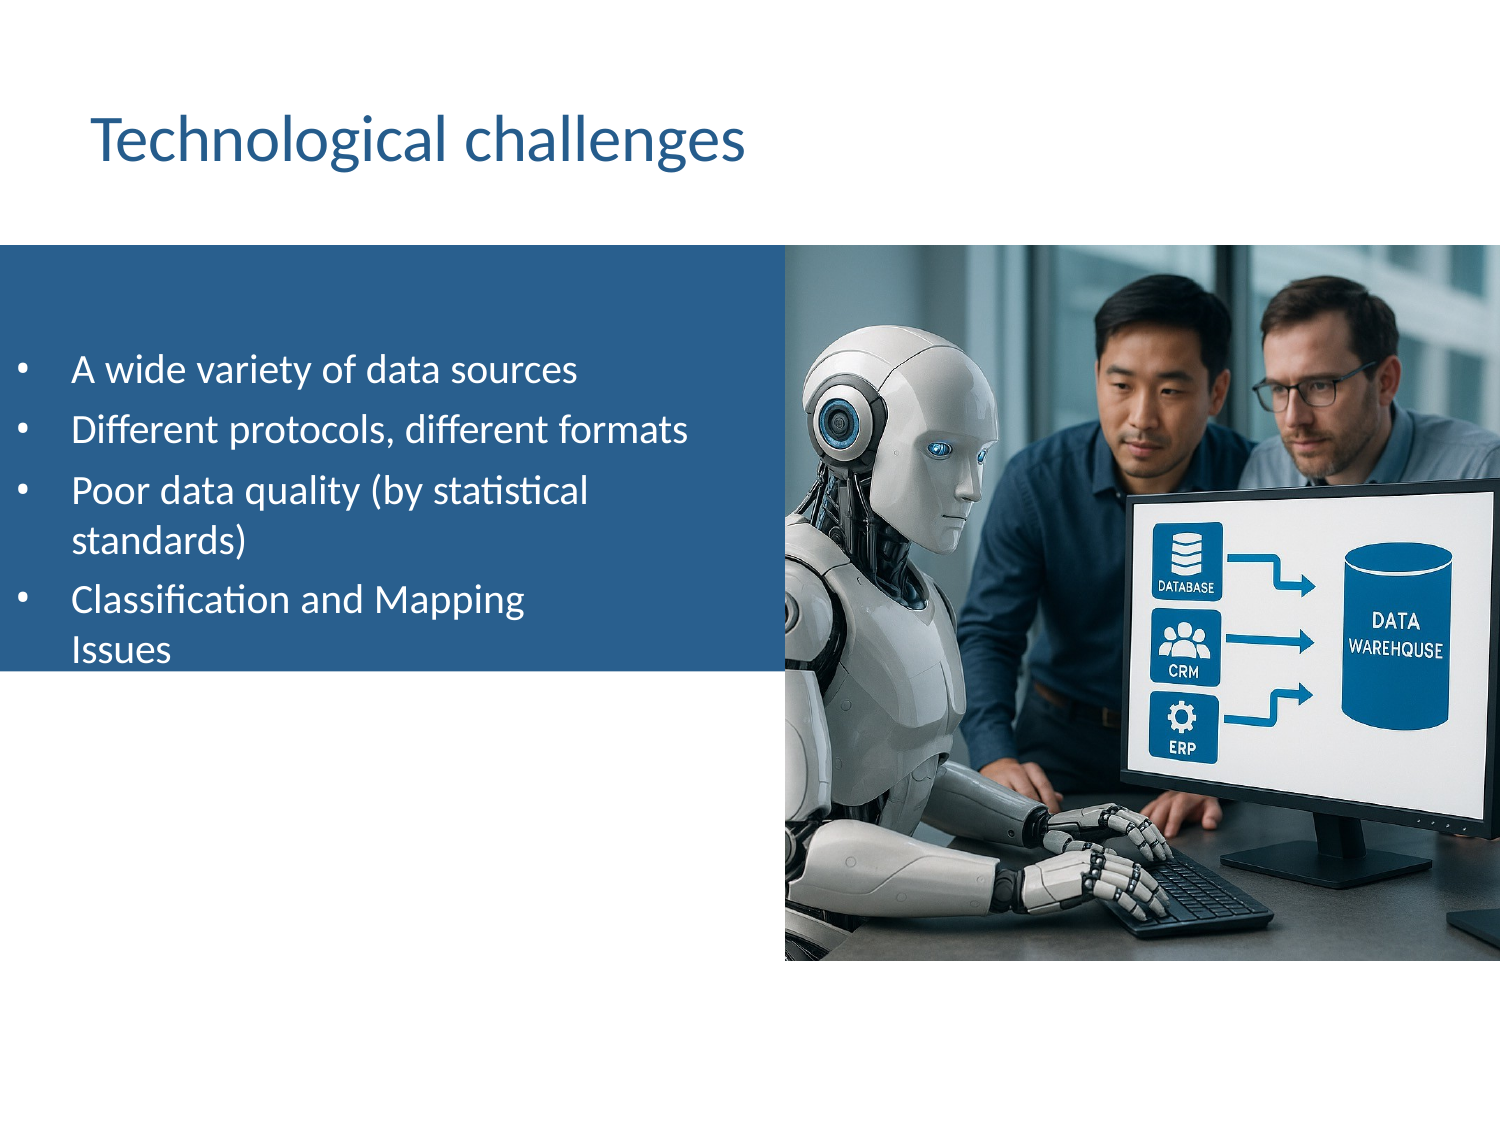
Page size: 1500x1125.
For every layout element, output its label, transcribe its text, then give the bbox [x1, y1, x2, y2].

title Technological challenges [87, 52, 1374, 245]
text_box A wide variety of data sources Different protocols, different formats Poor data quality (by statistical standards) Classification and Mapping Issues [0, 245, 782, 672]
picture [784, 244, 1500, 961]
